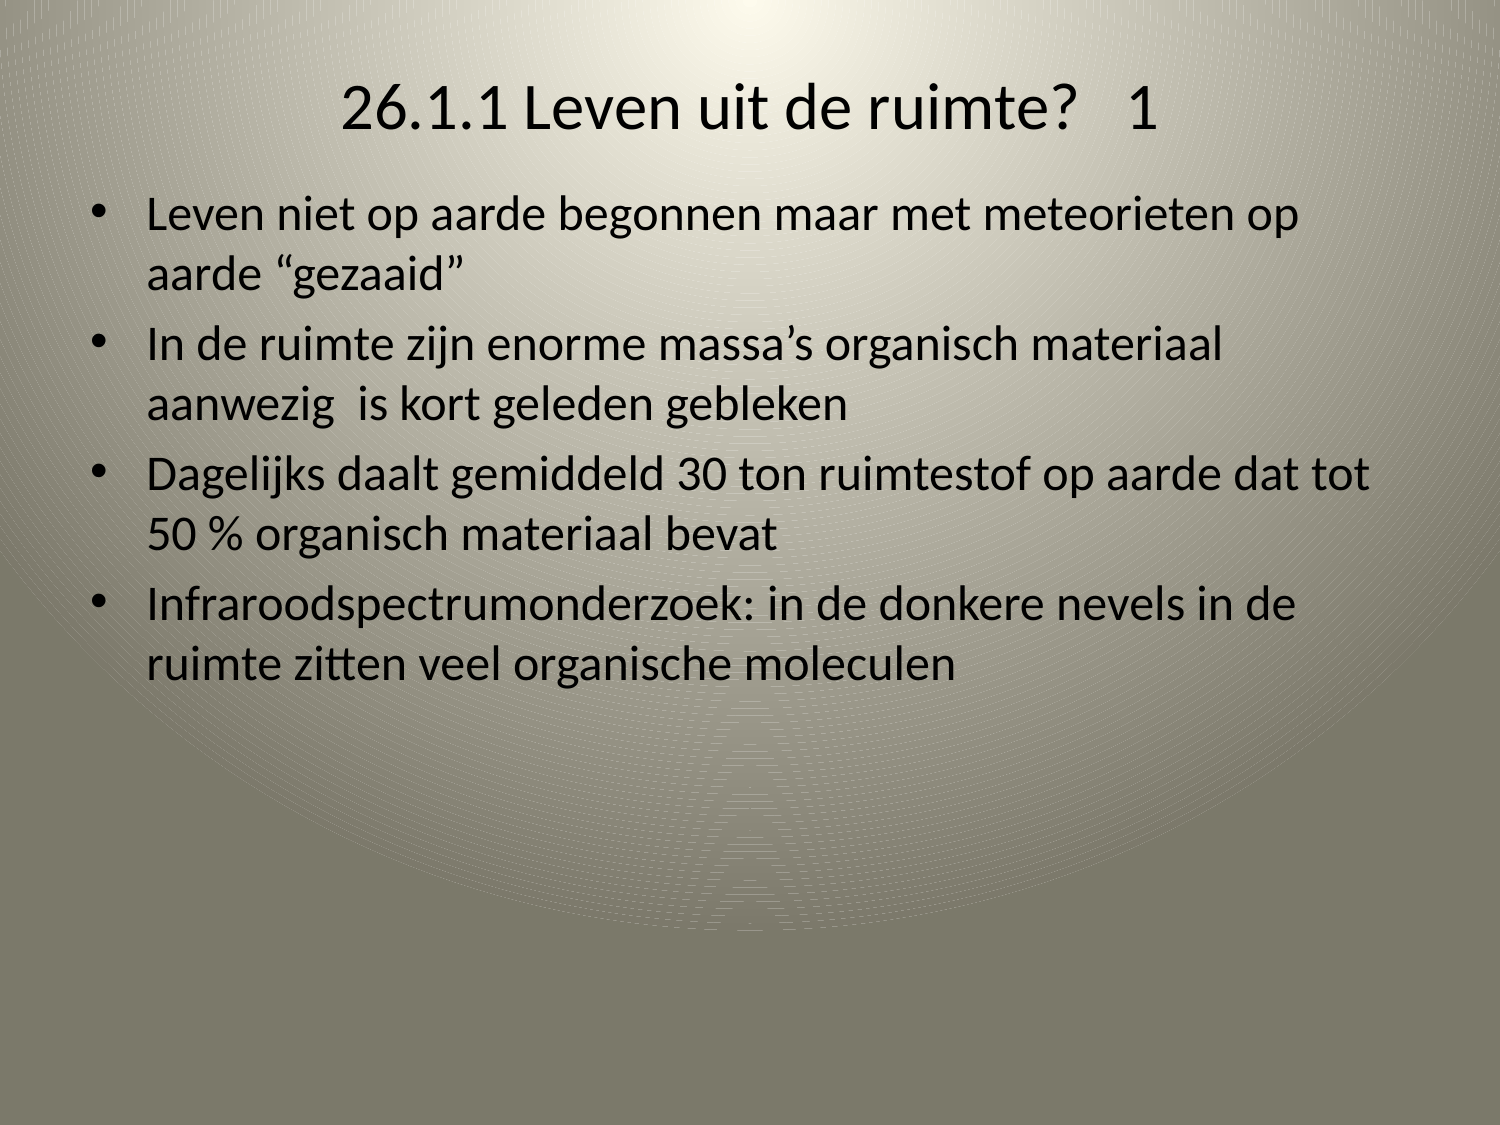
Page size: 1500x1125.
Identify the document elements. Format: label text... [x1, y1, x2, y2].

list Leven niet op aarde begonnen maar met meteorieten op aarde “gezaaid” In de ruimte zijn enorme massa’s organisch materiaal aanwezig is kort geleden gebleken Dagelijks daalt gemiddeld 30 ton ruimtestof op aarde dat tot 50 % organisch materiaal bevat Infraroodspectrumonderzoek: in de donkere nevels in de ruimte zitten veel organische moleculen [75, 172, 1425, 1005]
title 26.1.1 Leven uit de ruimte? 1 [75, 45, 1425, 161]
